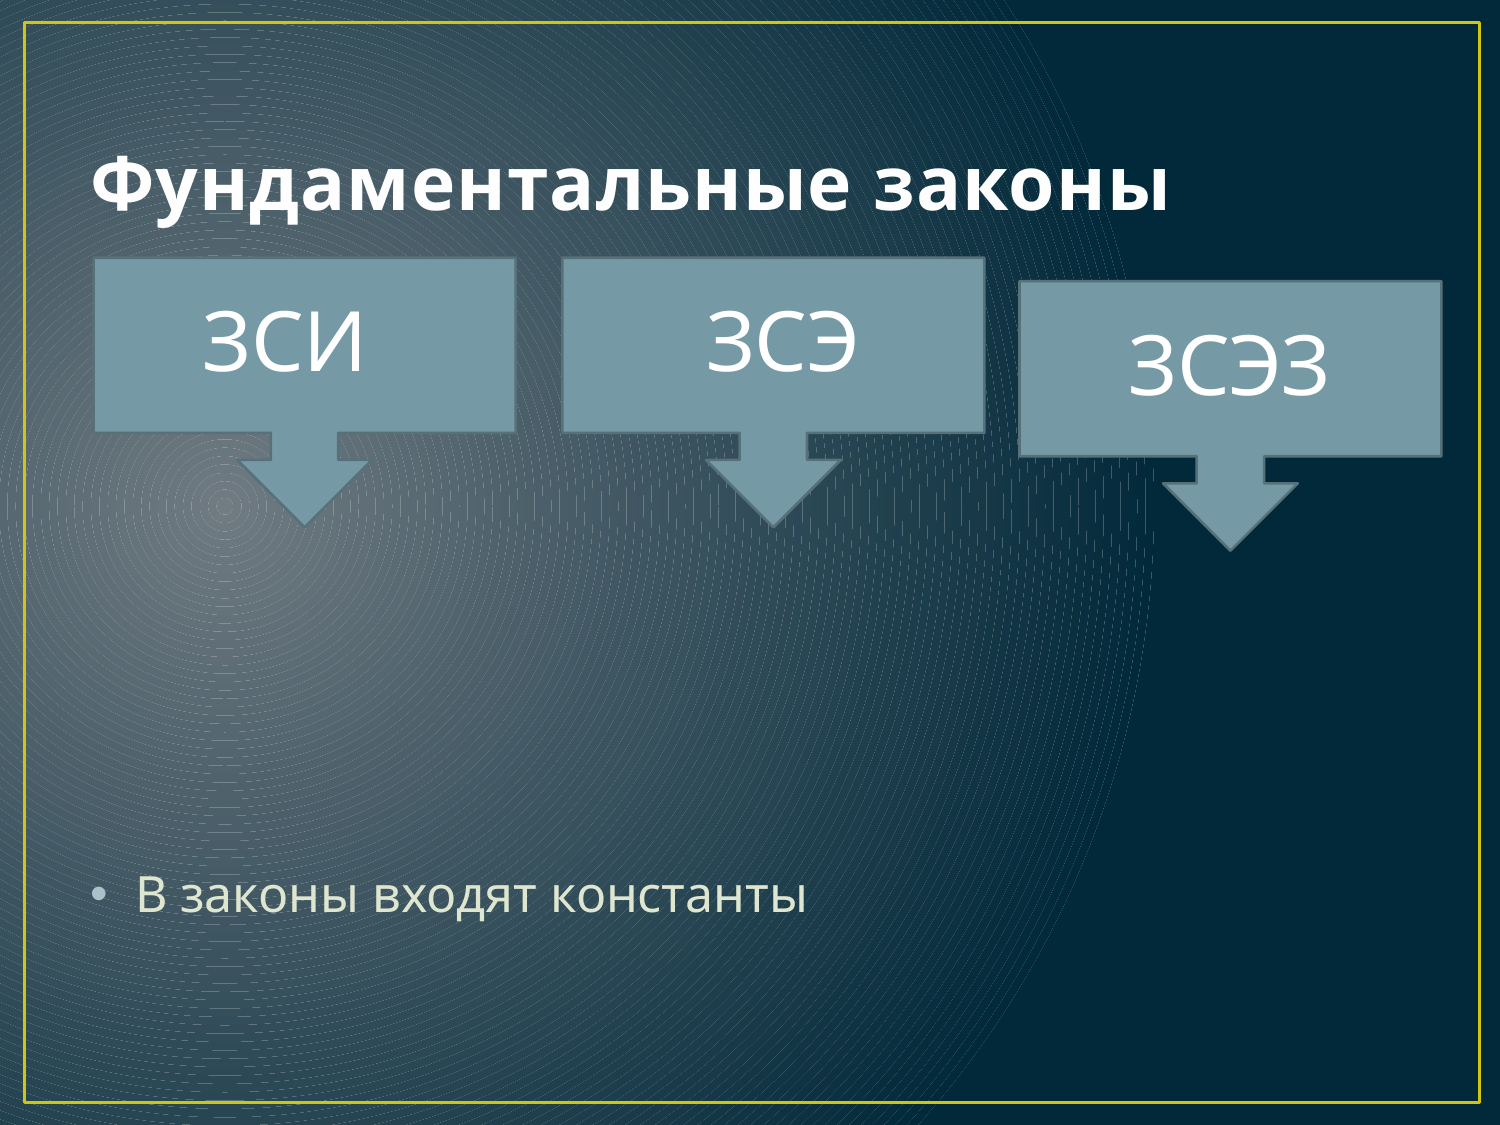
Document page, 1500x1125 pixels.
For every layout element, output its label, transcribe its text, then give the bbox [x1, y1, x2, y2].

text_box [92, 256, 517, 529]
text_box [1018, 279, 1443, 552]
text_box ЗСИ [187, 281, 434, 396]
text_box ЗСЭЗ [1113, 304, 1407, 420]
text_box ЗСЭ [691, 281, 903, 396]
list В законы входят константы [75, 855, 1161, 1005]
title Фундаментальные законы [75, 45, 1425, 233]
text_box [561, 256, 986, 529]
